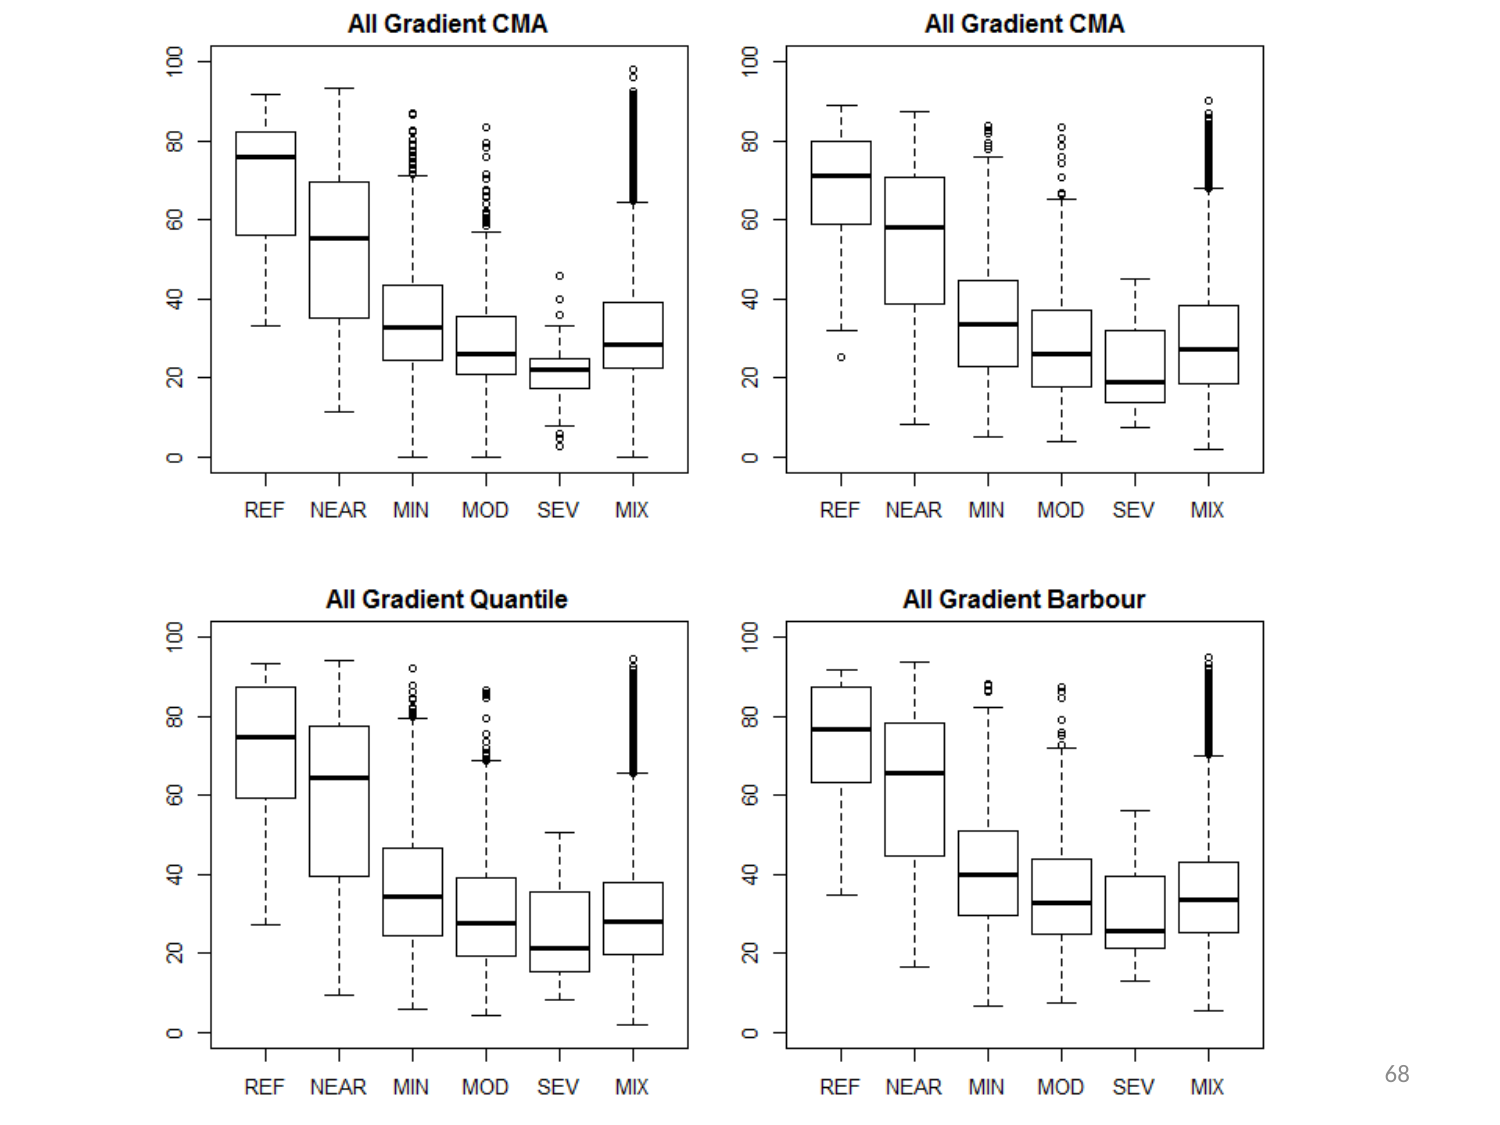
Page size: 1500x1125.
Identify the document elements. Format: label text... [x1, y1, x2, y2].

picture [112, 1, 1363, 1122]
slide_number 68 [1365, 1042, 1425, 1103]
